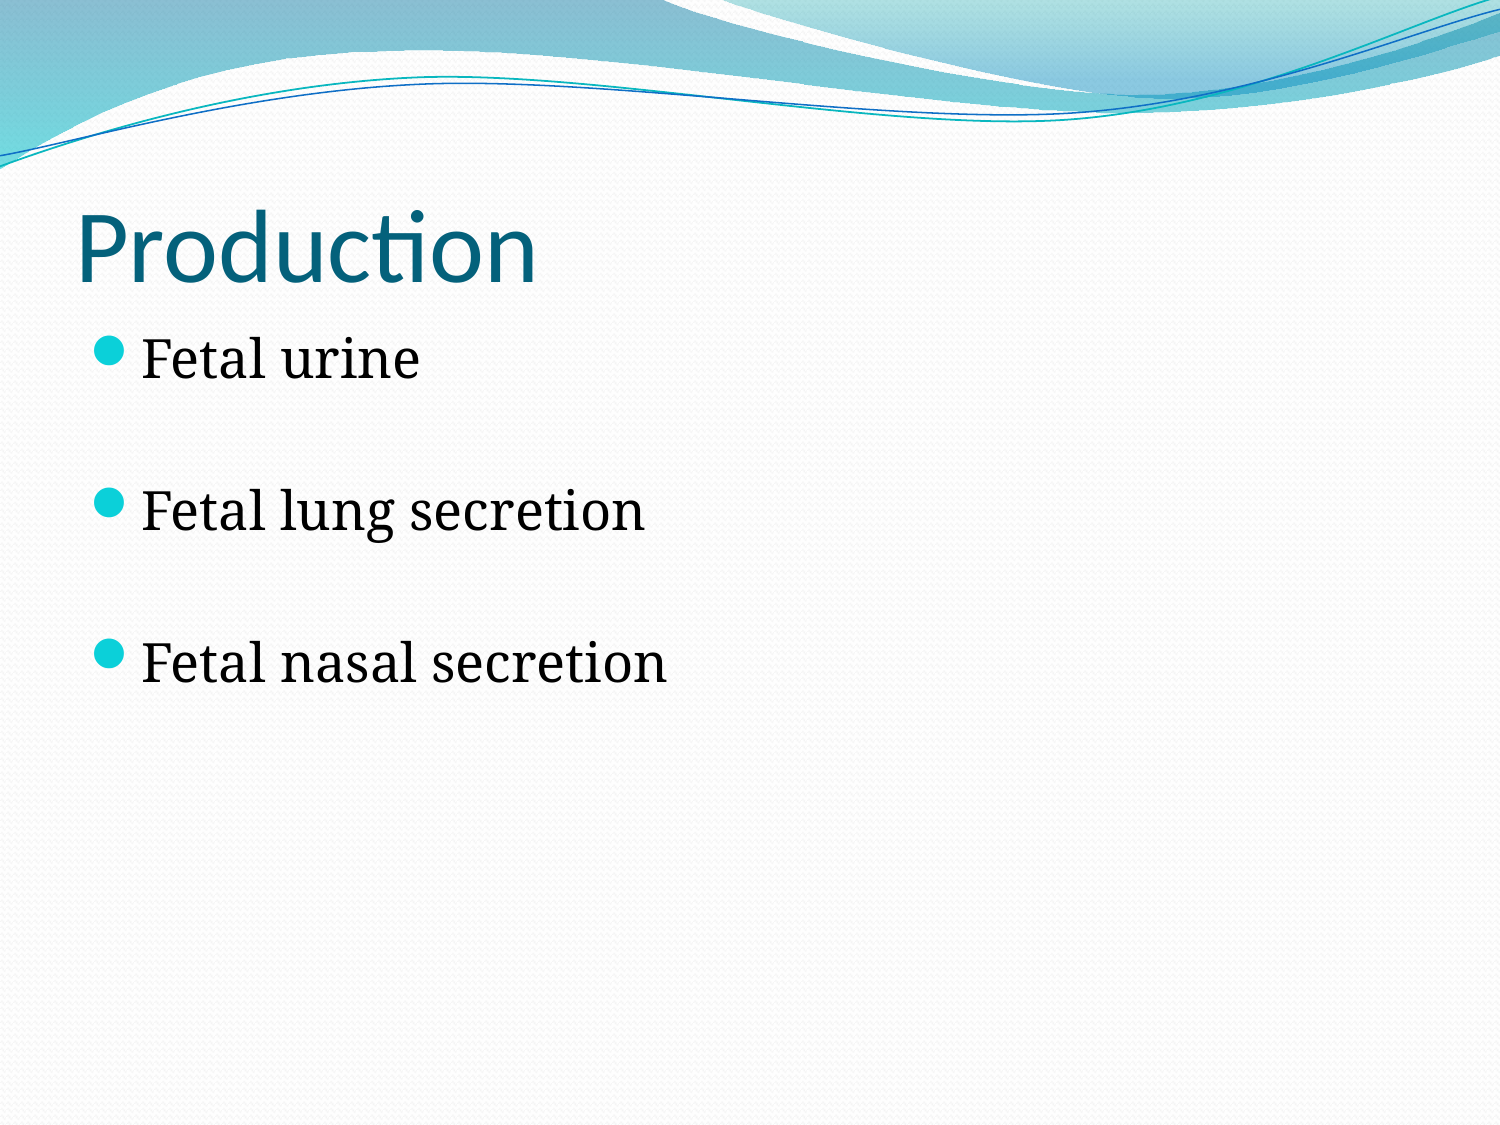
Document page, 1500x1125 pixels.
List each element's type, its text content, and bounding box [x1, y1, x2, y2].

list Fetal urine Fetal lung secretion Fetal nasal secretion [75, 317, 1425, 1038]
title Production [75, 115, 1425, 303]
